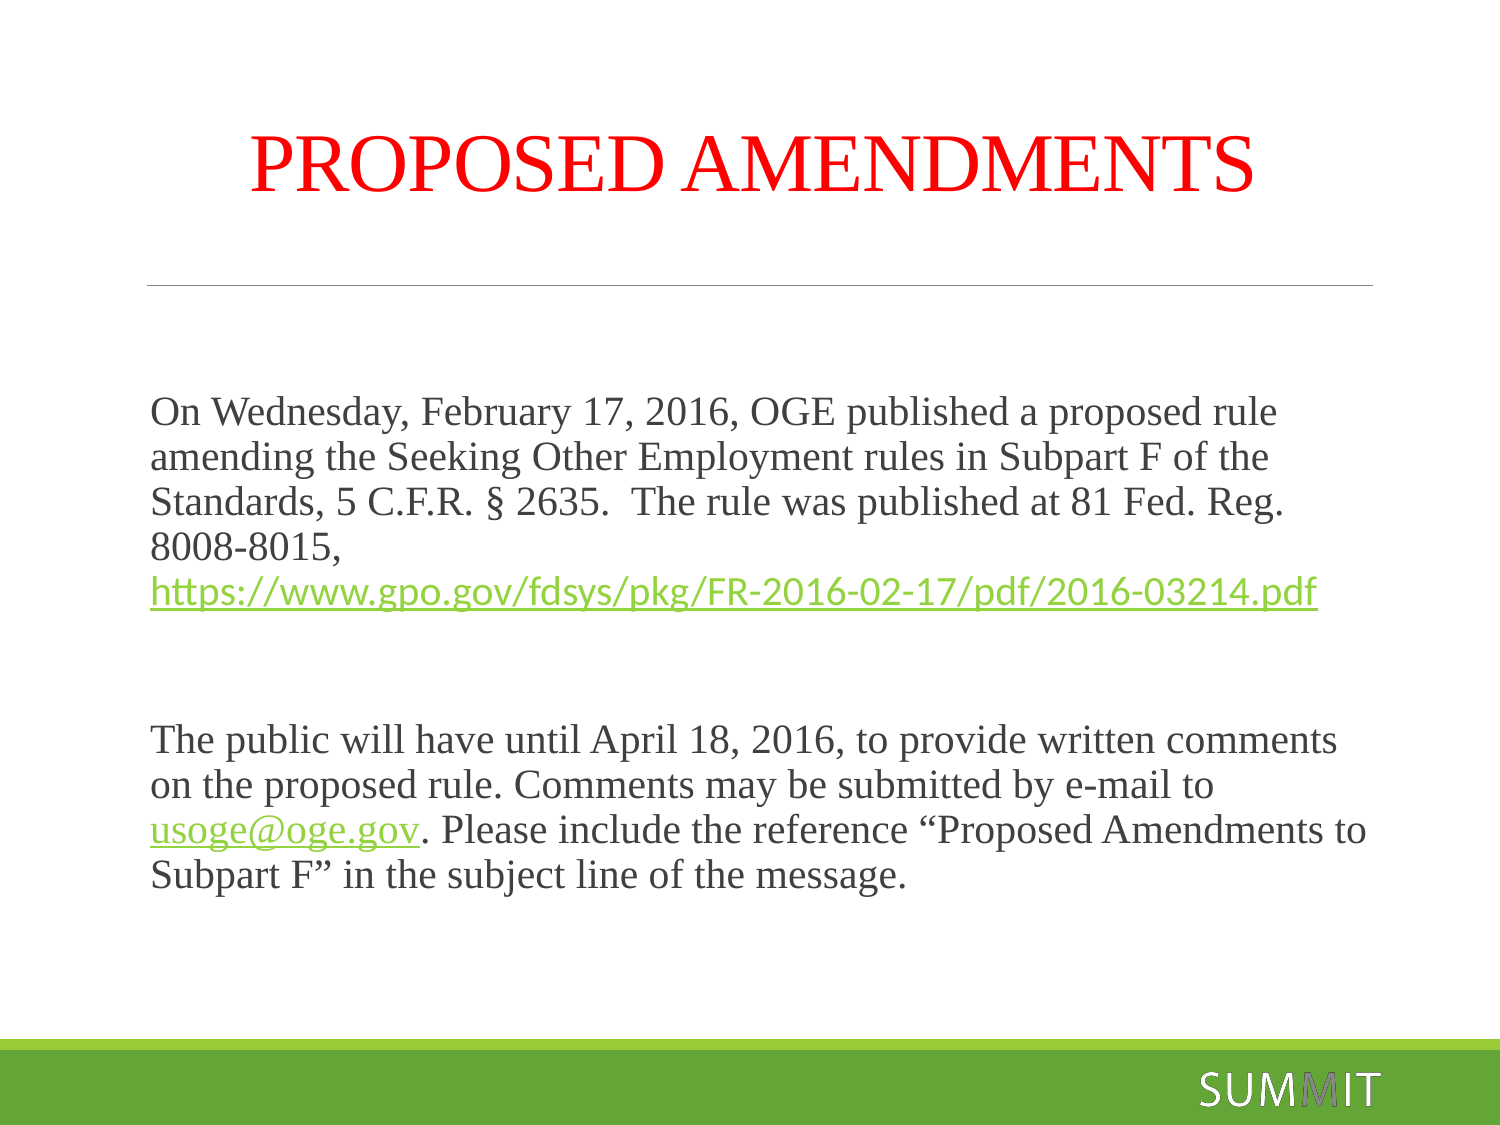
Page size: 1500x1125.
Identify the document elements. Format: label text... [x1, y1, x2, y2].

list On Wednesday, February 17, 2016, OGE published a proposed rule amending the Seeking Other Employment rules in Subpart F of the Standards, 5 C.F.R. § 2635. The rule was published at 81 Fed. Reg. 8008-8015, https://www.gpo.gov/fdsys/pkg/FR-2016-02-17/pdf/2016-03214.pdf The public will have until April 18, 2016, to provide written comments on the proposed rule. Comments may be submitted by e-mail to usoge@oge.gov. Please include the reference “Proposed Amendments to Subpart F” in the subject line of the message. [135, 302, 1373, 963]
picture [1196, 1024, 1386, 1125]
title PROPOSED AMENDMENTS [135, 47, 1373, 285]
